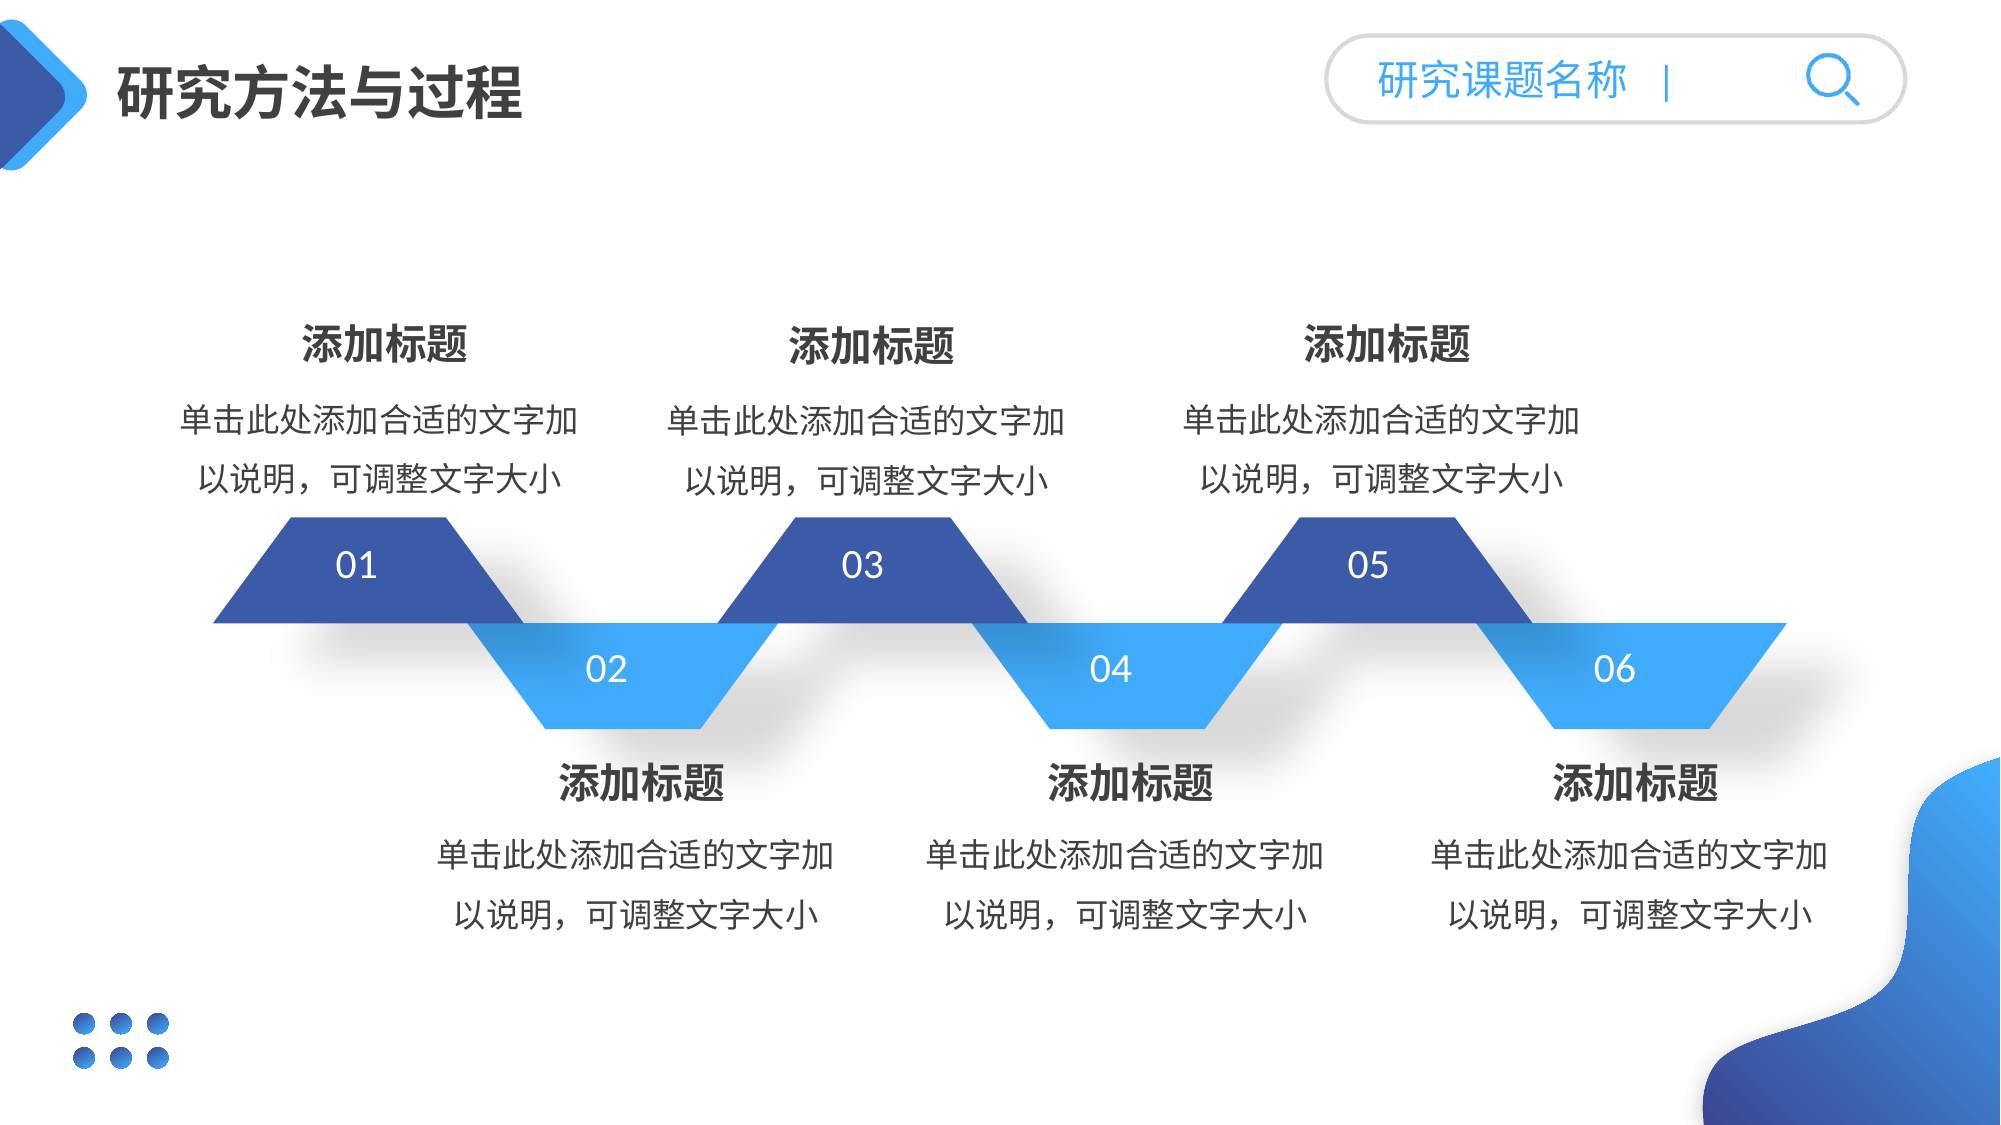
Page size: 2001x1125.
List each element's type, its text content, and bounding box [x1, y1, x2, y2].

text_box 单击此处添加合适的文字加以说明，可调整文字大小 [1161, 371, 1602, 506]
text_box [1325, 35, 1906, 123]
text_box 单击此处添加合适的文字加以说明，可调整文字大小 [1409, 806, 1850, 942]
text_box 添加标题 [1001, 741, 1250, 806]
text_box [212, 517, 1788, 730]
text_box 单击此处添加合适的文字加以说明，可调整文字大小 [415, 806, 856, 942]
text_box 添加标题 [1257, 288, 1506, 371]
text_box 添加标题 [511, 741, 760, 806]
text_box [73, 1012, 169, 1069]
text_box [0, 35, 542, 157]
text_box 单击此处添加合适的文字加以说明，可调整文字大小 [646, 372, 1087, 508]
text_box 单击此处添加合适的文字加以说明，可调整文字大小 [905, 806, 1346, 942]
text_box [1702, 763, 2000, 1125]
text_box 添加标题 [742, 290, 991, 372]
text_box 单击此处添加合适的文字加以说明，可调整文字大小 [159, 371, 600, 506]
text_box 添加标题 [255, 288, 504, 371]
text_box 添加标题 [1505, 741, 1754, 806]
